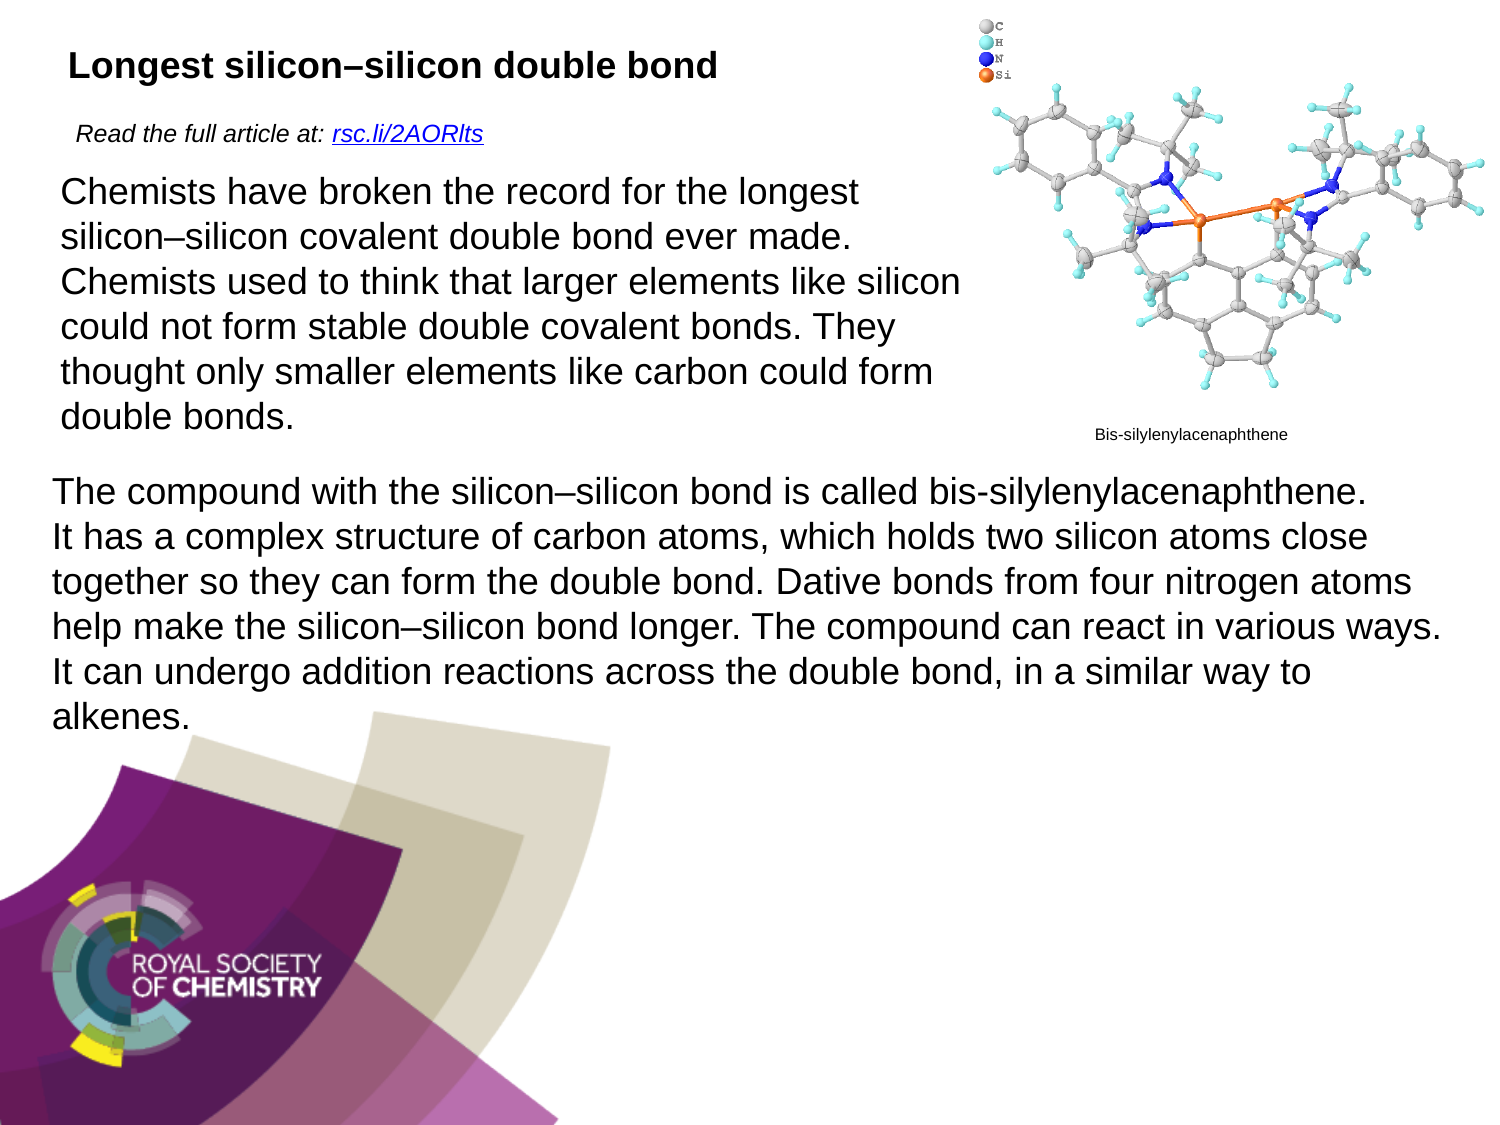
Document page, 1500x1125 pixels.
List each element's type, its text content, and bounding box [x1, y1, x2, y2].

text_box The compound with the silicon–silicon bond is called bis-silylenylacenaphthene. It has a complex structure of carbon atoms, which holds two silicon atoms close together so they can form the double bond. Dative bonds from four nitrogen atoms help make the silicon–silicon bond longer. The compound can react in various ways. It can undergo addition reactions across the double bond, in a similar way to alkenes. [37, 459, 1464, 790]
picture [0, 3, 1500, 1125]
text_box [45, 33, 1399, 453]
